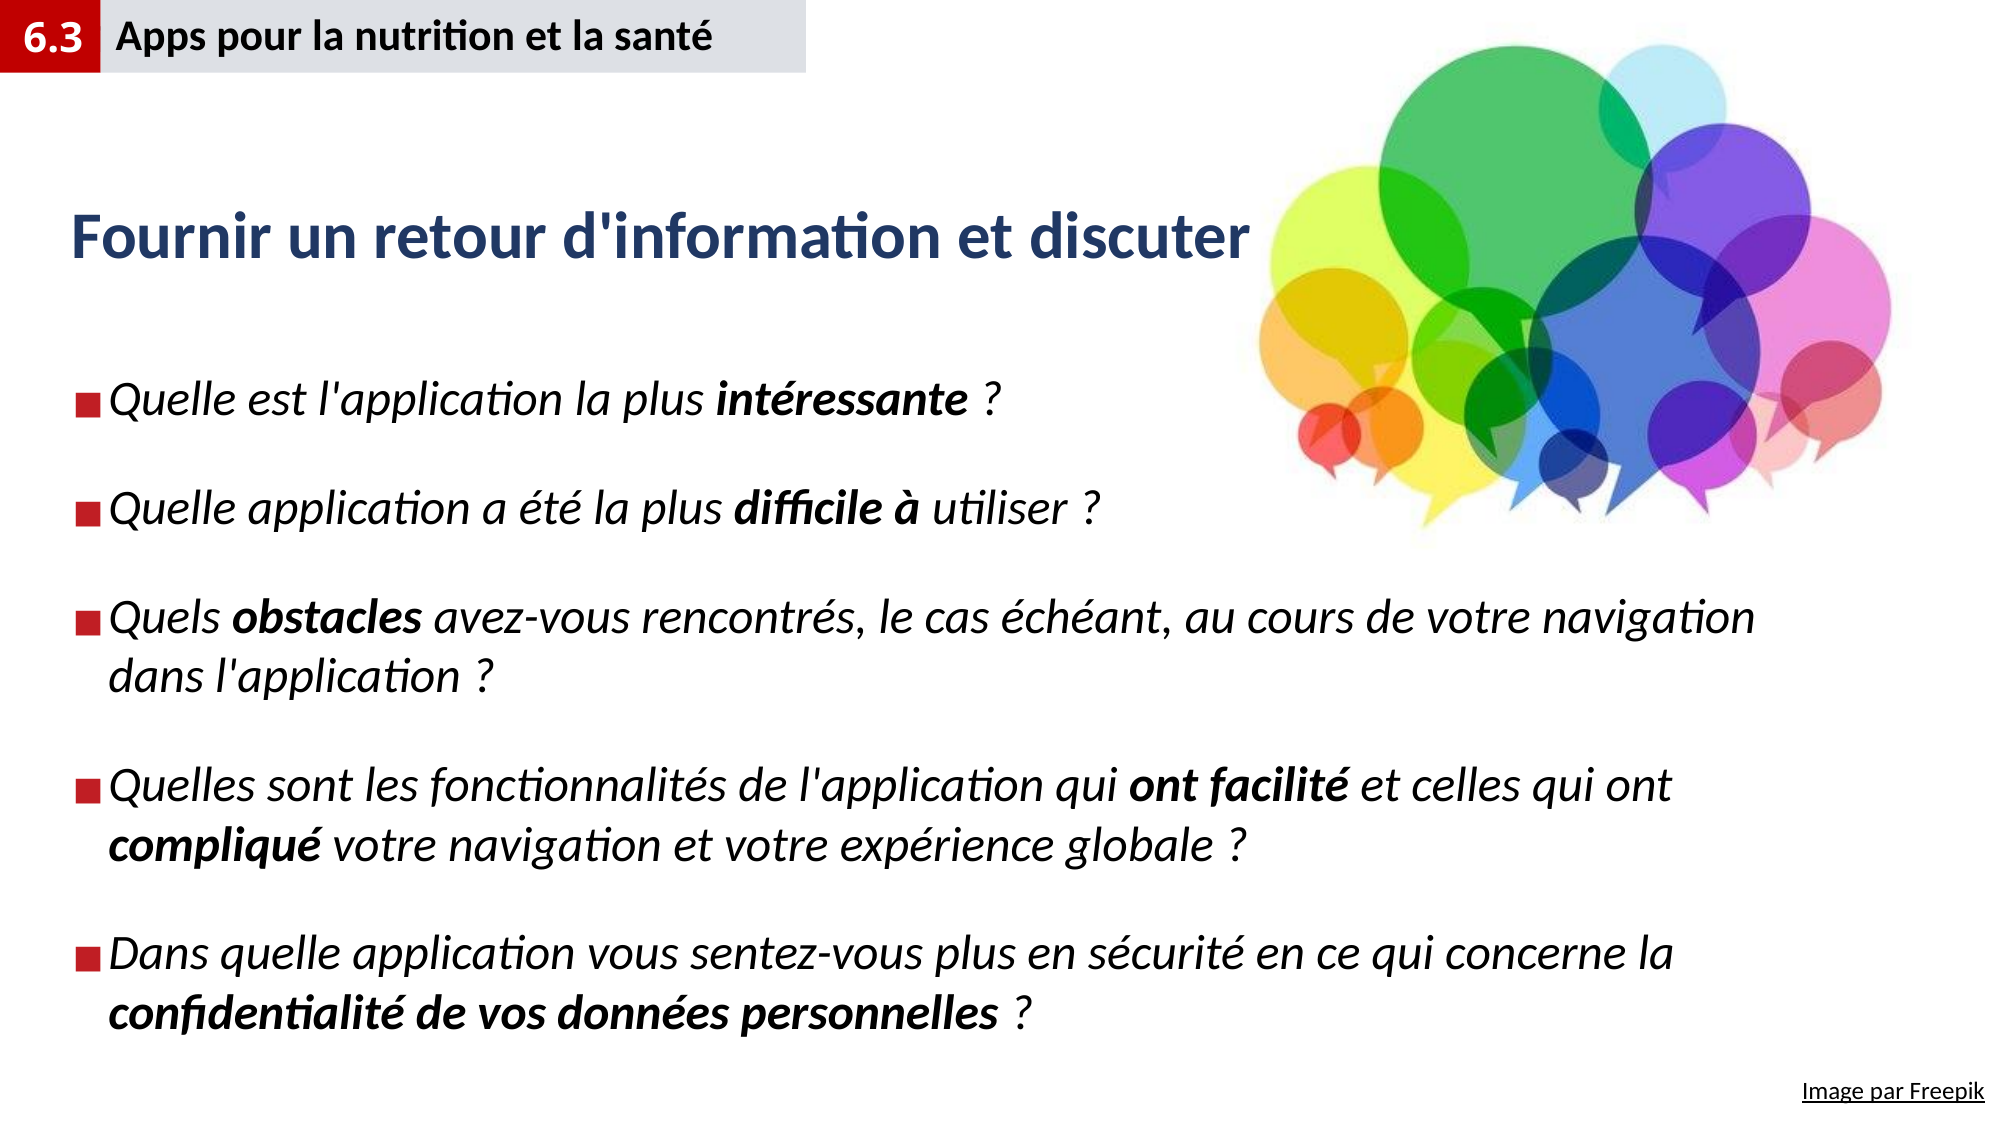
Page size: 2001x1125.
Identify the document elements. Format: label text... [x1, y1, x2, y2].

text_box [0, 0, 100, 73]
text_box 6.3 [8, 10, 101, 62]
list Quelle est l'application la plus intéressante ? Quelle application a été la plus difficile à utiliser ? Quels obstacles avez-vous rencontrés, le cas échéant, au cours de votre navigation dans l'application ? Quelles sont les fonctionnalités de l'application qui ont facilité et celles qui ont compliqué votre navigation et votre expérience globale ? Dans quelle application vous sentez-vous plus en sécurité en ce qui concerne la confidentialité de vos données personnelles ? [56, 358, 1871, 1051]
text_box Apps pour la nutrition et la santé [100, 0, 806, 73]
title Fournir un retour d'information et discuter [56, 177, 1217, 297]
picture [1222, 19, 1915, 553]
text_box Image par Freepik [989, 1066, 2000, 1112]
